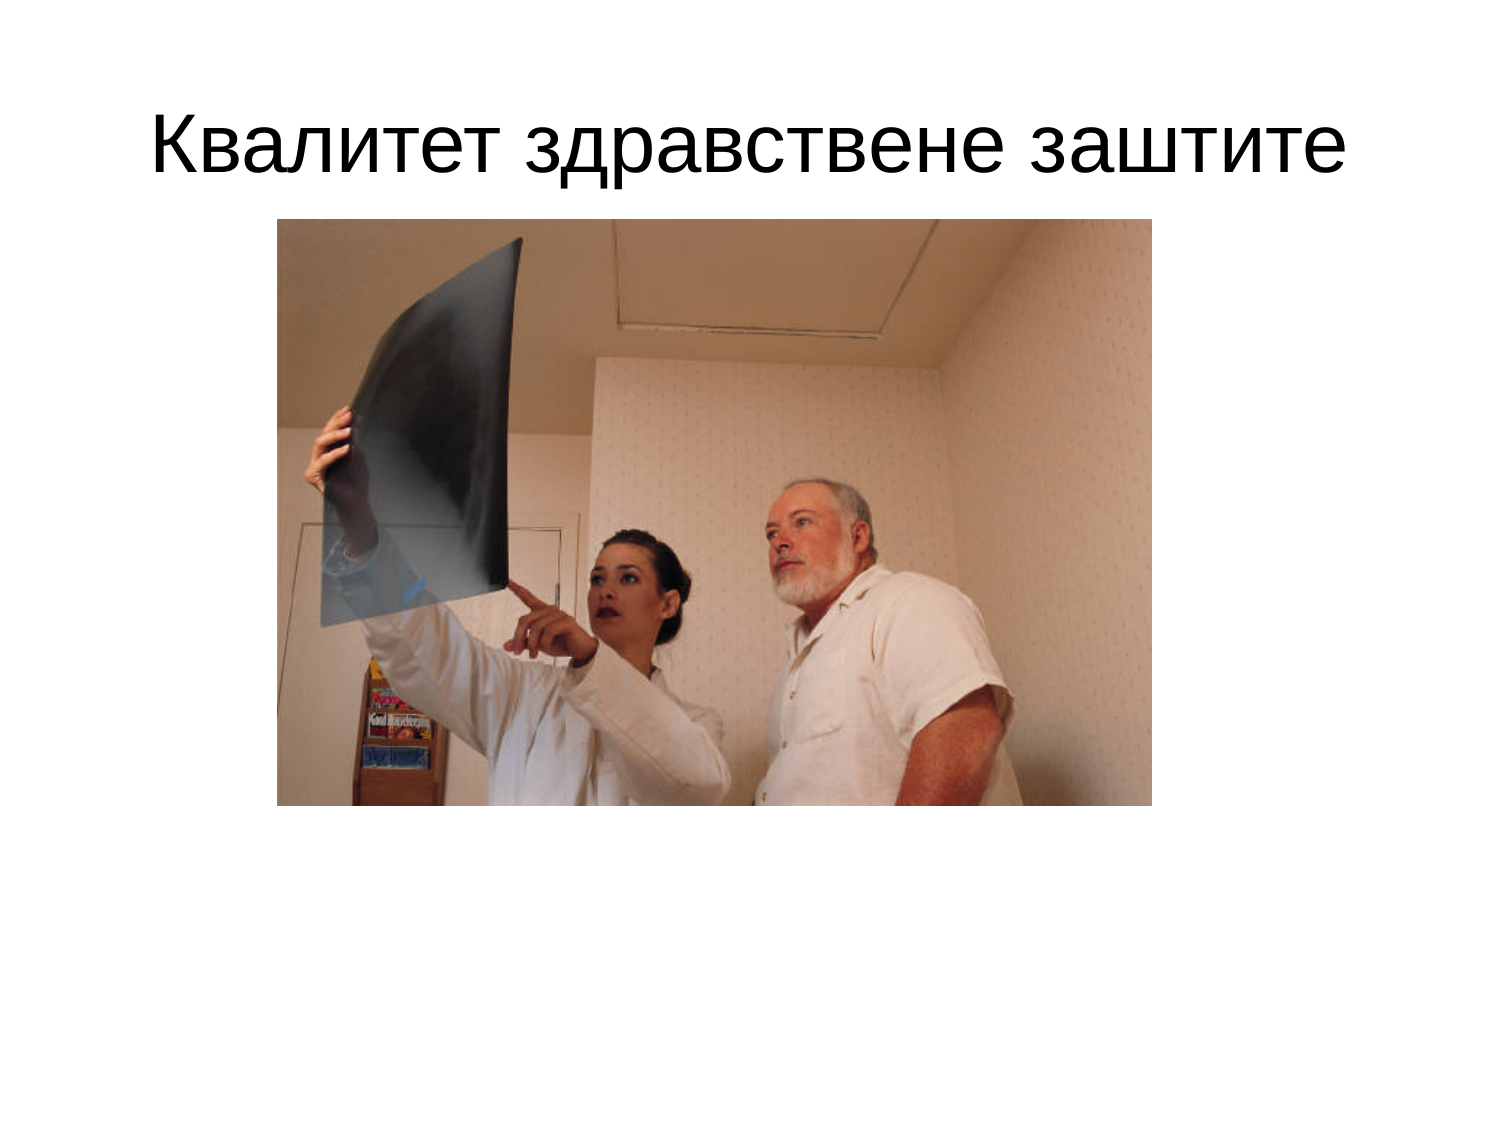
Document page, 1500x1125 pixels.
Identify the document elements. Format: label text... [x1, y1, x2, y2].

picture [277, 219, 1153, 807]
title Квалитет здравствене заштите [75, 45, 1425, 233]
